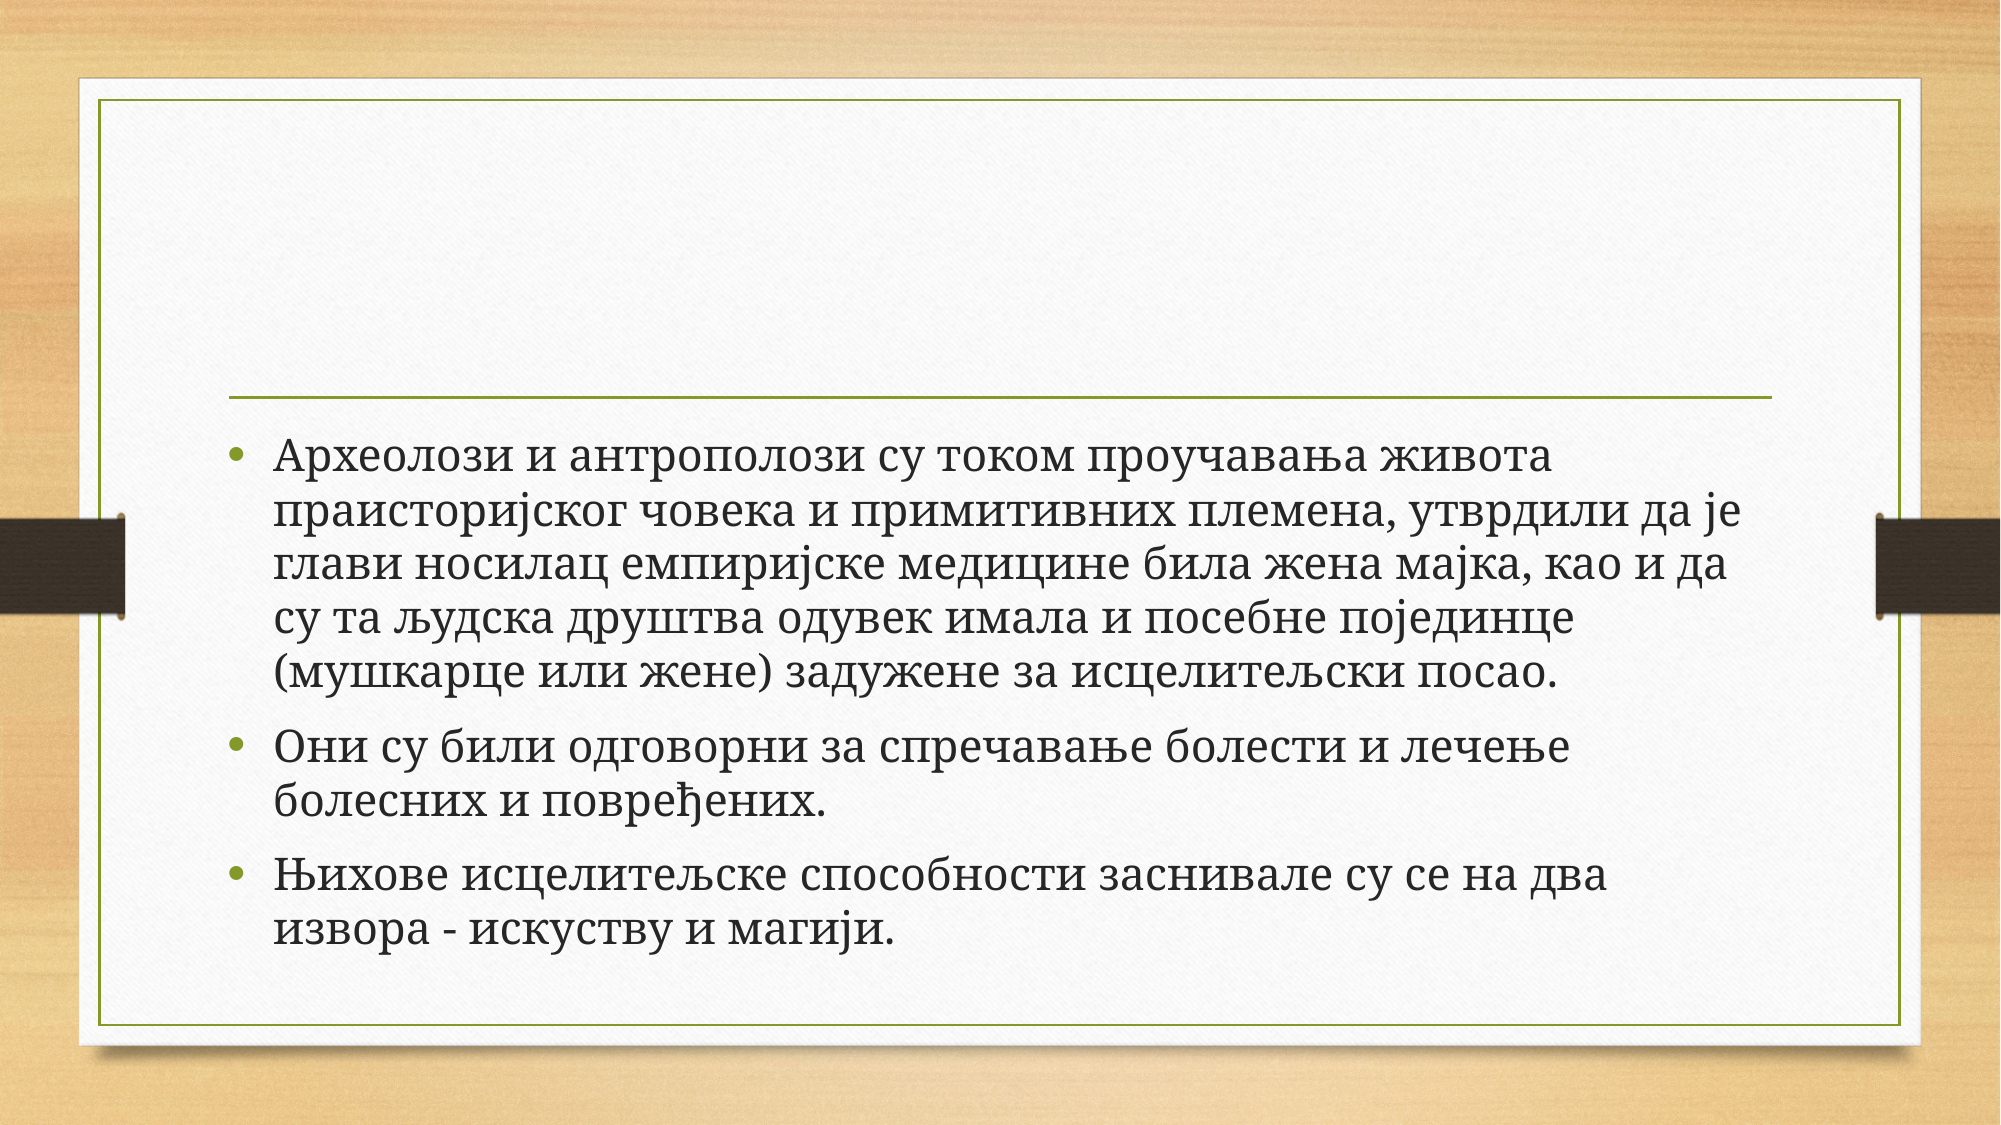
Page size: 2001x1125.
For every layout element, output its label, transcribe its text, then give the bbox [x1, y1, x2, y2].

picture [0, 0, 2001, 1125]
list Археолози и антрополози су током проучавања живота праисторијског човека и примитивних племена, утврдили да је глави носилац емпиријске медицине била жена мајка, као и да су та људска друштва одувек имала и посебне појединце (мушкарце или жене) задужене за исцелитељски посао. Они су били одговорни за спречавање болести и лечење болесних и повређених. Њихове исцелитељске способности заснивале су се на два извора - искуству и магији. [212, 419, 1788, 964]
